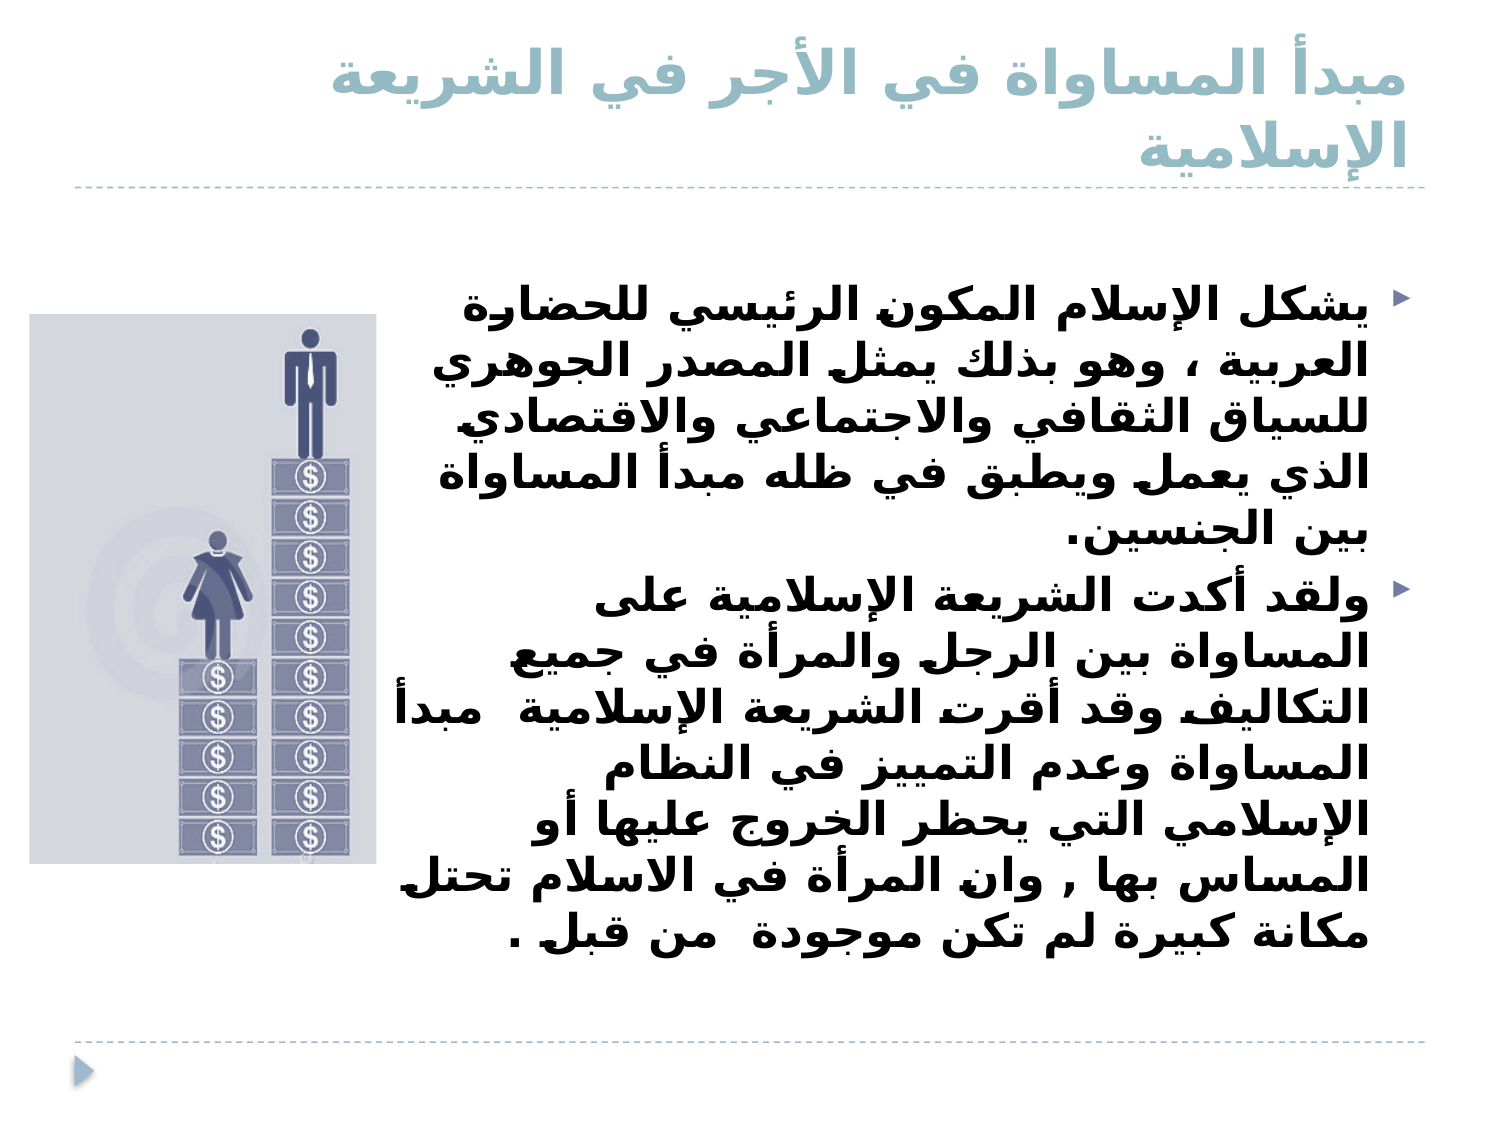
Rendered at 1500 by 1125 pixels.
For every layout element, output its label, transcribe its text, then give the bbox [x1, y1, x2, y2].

picture [29, 314, 377, 864]
list يشكل الإسلام المكون الرئيسي للحضارة العربية ، وهو بذلك يمثل المصدر الجوهري للسياق الثقافي والاجتماعي والاقتصادي الذي يعمل ويطبق في ظله مبدأ المساواة بين الجنسين. ولقد أكدت الشريعة الإسلامية على المساواة بين الرجل والمرأة في جميع التكاليف وقد أقرت الشريعة الإسلامية مبدأ المساواة وعدم التمييز في النظام الإسلامي التي يحظر الخروج عليها أو المساس بها , وان المرأة في الاسلام تحتل مكانة كبيرة لم تكن موجودة من قبل . [371, 200, 1425, 1010]
title مبدأ المساواة في الأجر في الشريعة الإسلامية [75, 24, 1425, 188]
